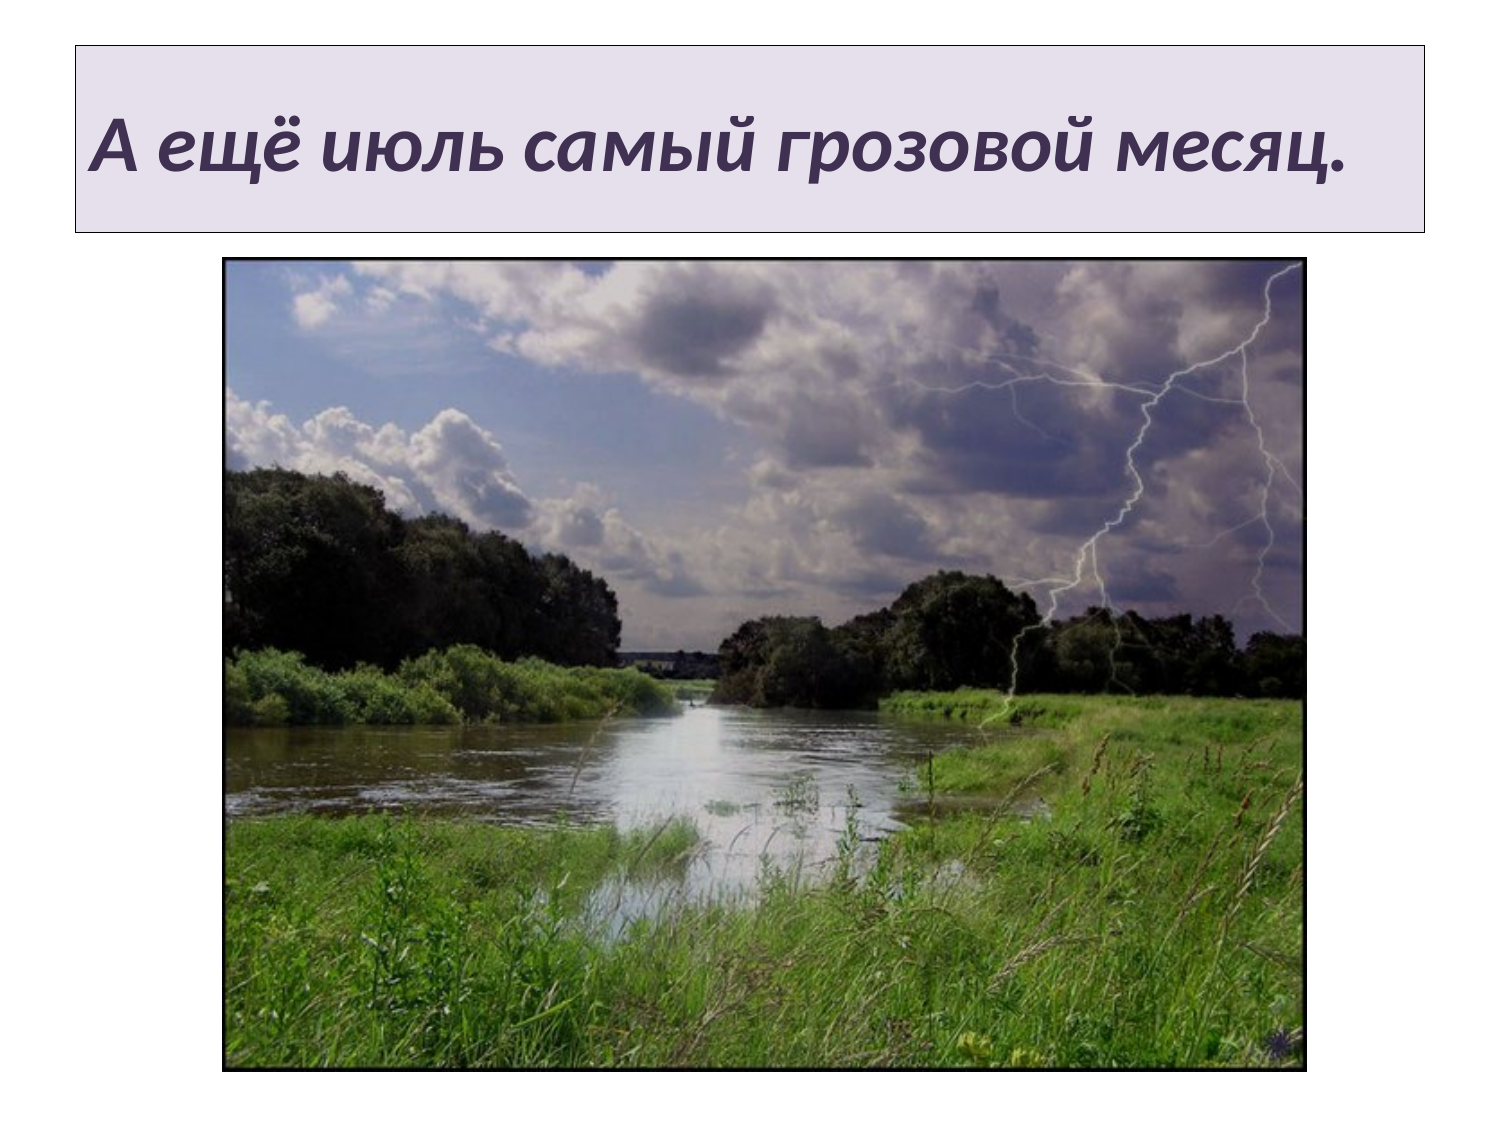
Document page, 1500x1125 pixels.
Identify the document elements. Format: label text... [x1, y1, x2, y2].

picture [222, 257, 1308, 1072]
title А ещё июль самый грозовой месяц. [75, 45, 1425, 233]
